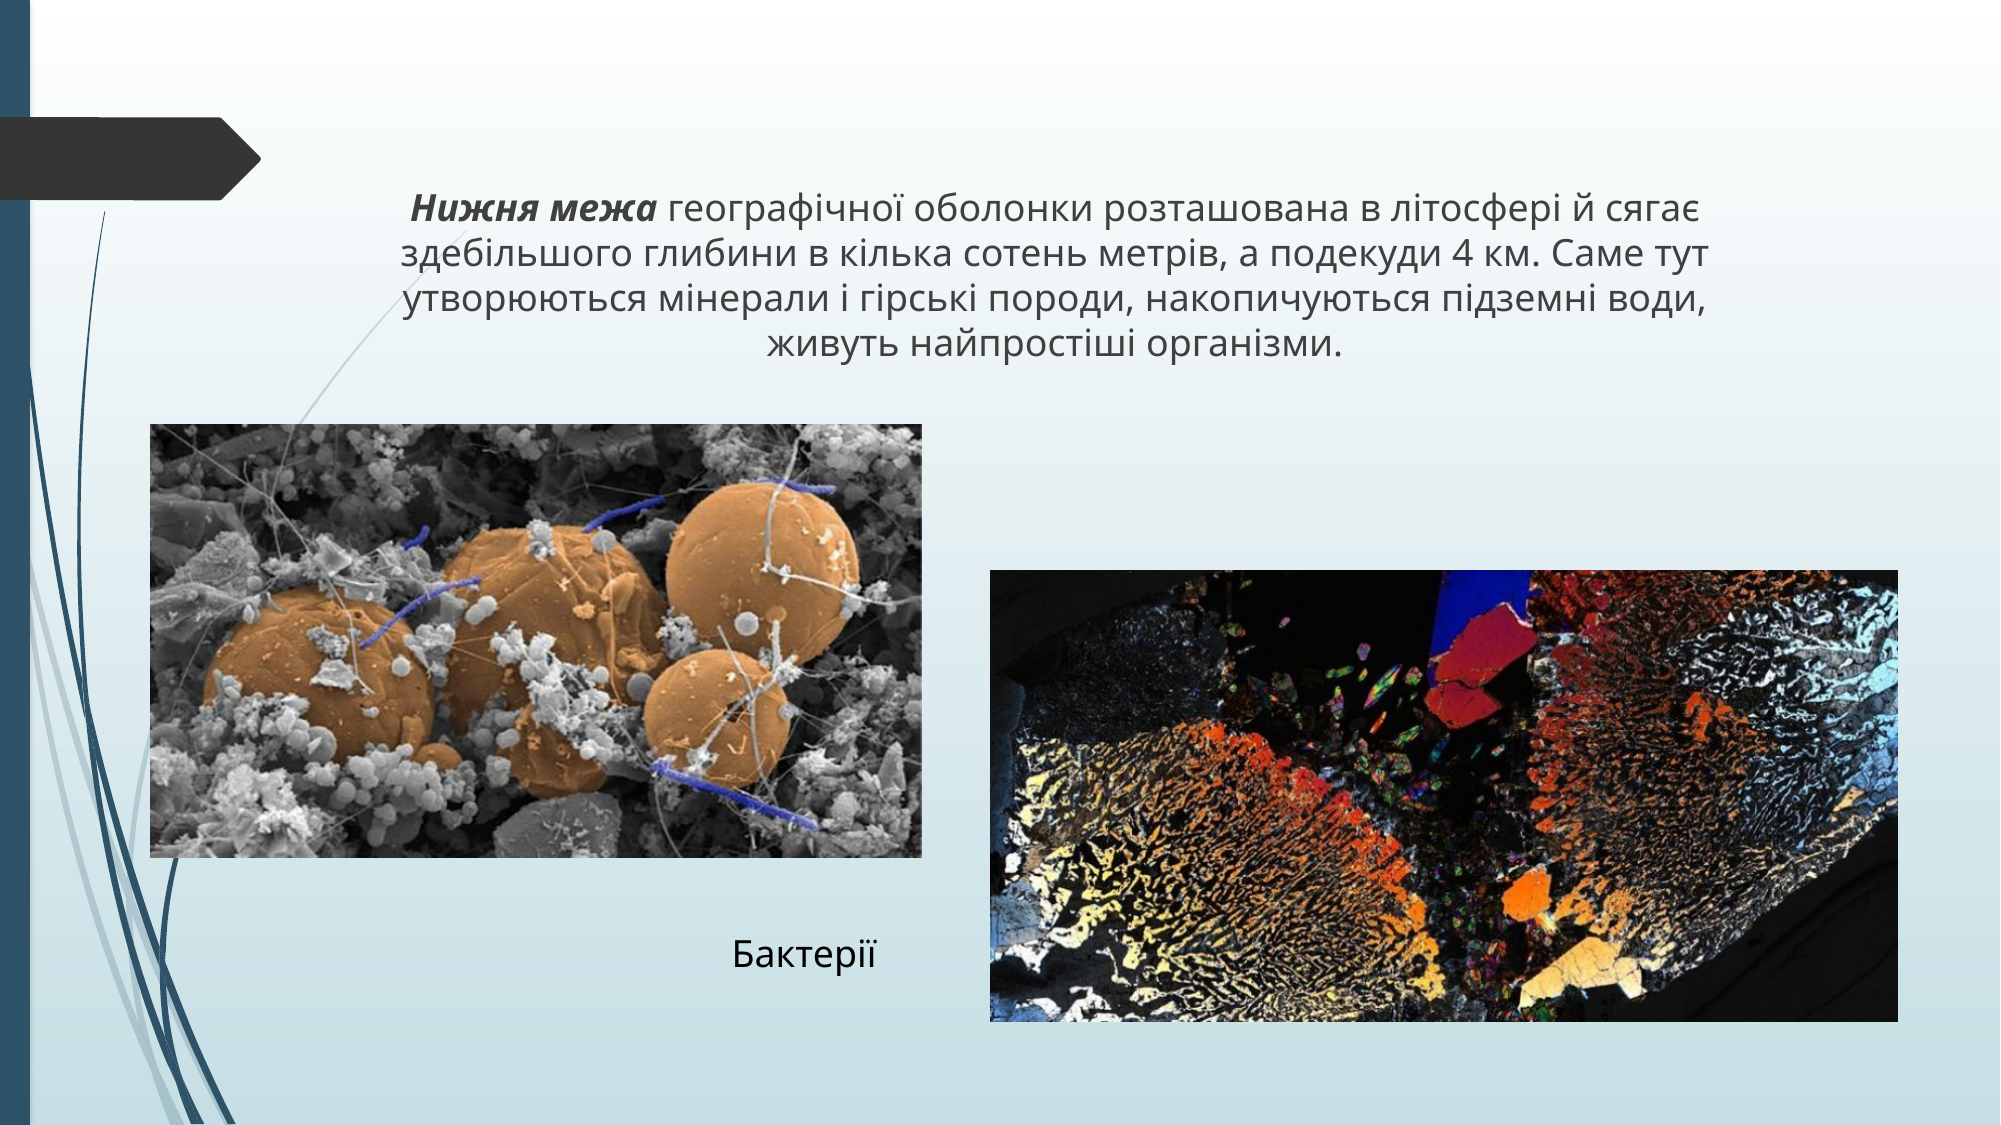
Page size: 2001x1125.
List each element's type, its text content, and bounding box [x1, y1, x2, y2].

list Нижня межа географічної оболонки розташована в літосфері й сягає здебільшого глибини в кілька сотень метрів, а подекуди 4 км. Саме тут утворюються мінерали і гірські породи, накопичуються підземні води, живуть найпростіші організми. [323, 176, 1787, 797]
text_box Бактерії [716, 922, 892, 983]
picture [990, 569, 1898, 1023]
picture [150, 423, 922, 858]
